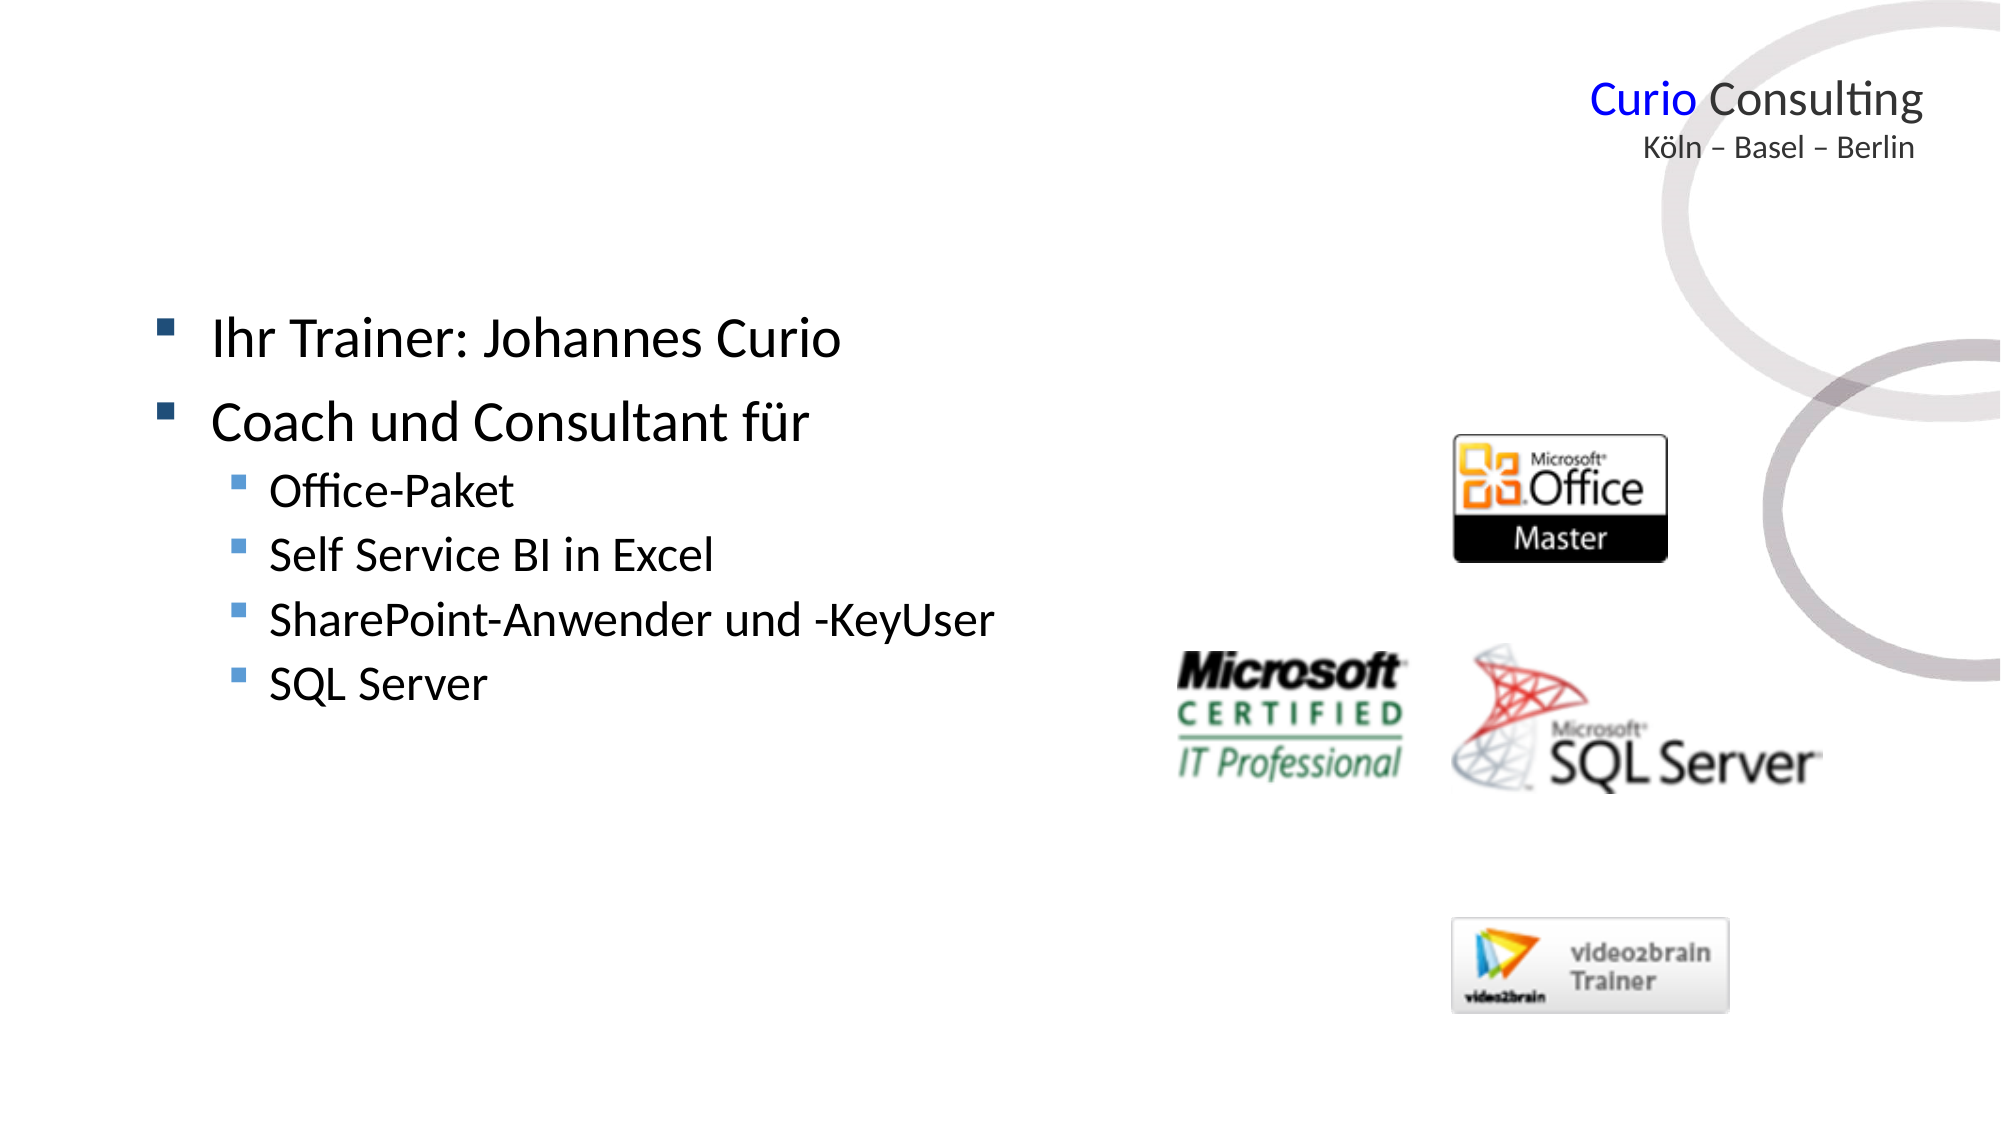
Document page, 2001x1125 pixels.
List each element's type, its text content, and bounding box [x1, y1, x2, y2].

picture [1451, 434, 1668, 563]
picture [1639, 0, 2001, 714]
list Ihr Trainer: Johannes Curio Coach und Consultant für Office-Paket Self Service BI in Excel SharePoint-Anwender und -KeyUser SQL Server [137, 299, 1863, 1014]
picture [1177, 651, 1412, 785]
picture [1451, 917, 1730, 1014]
picture [1451, 643, 1823, 794]
